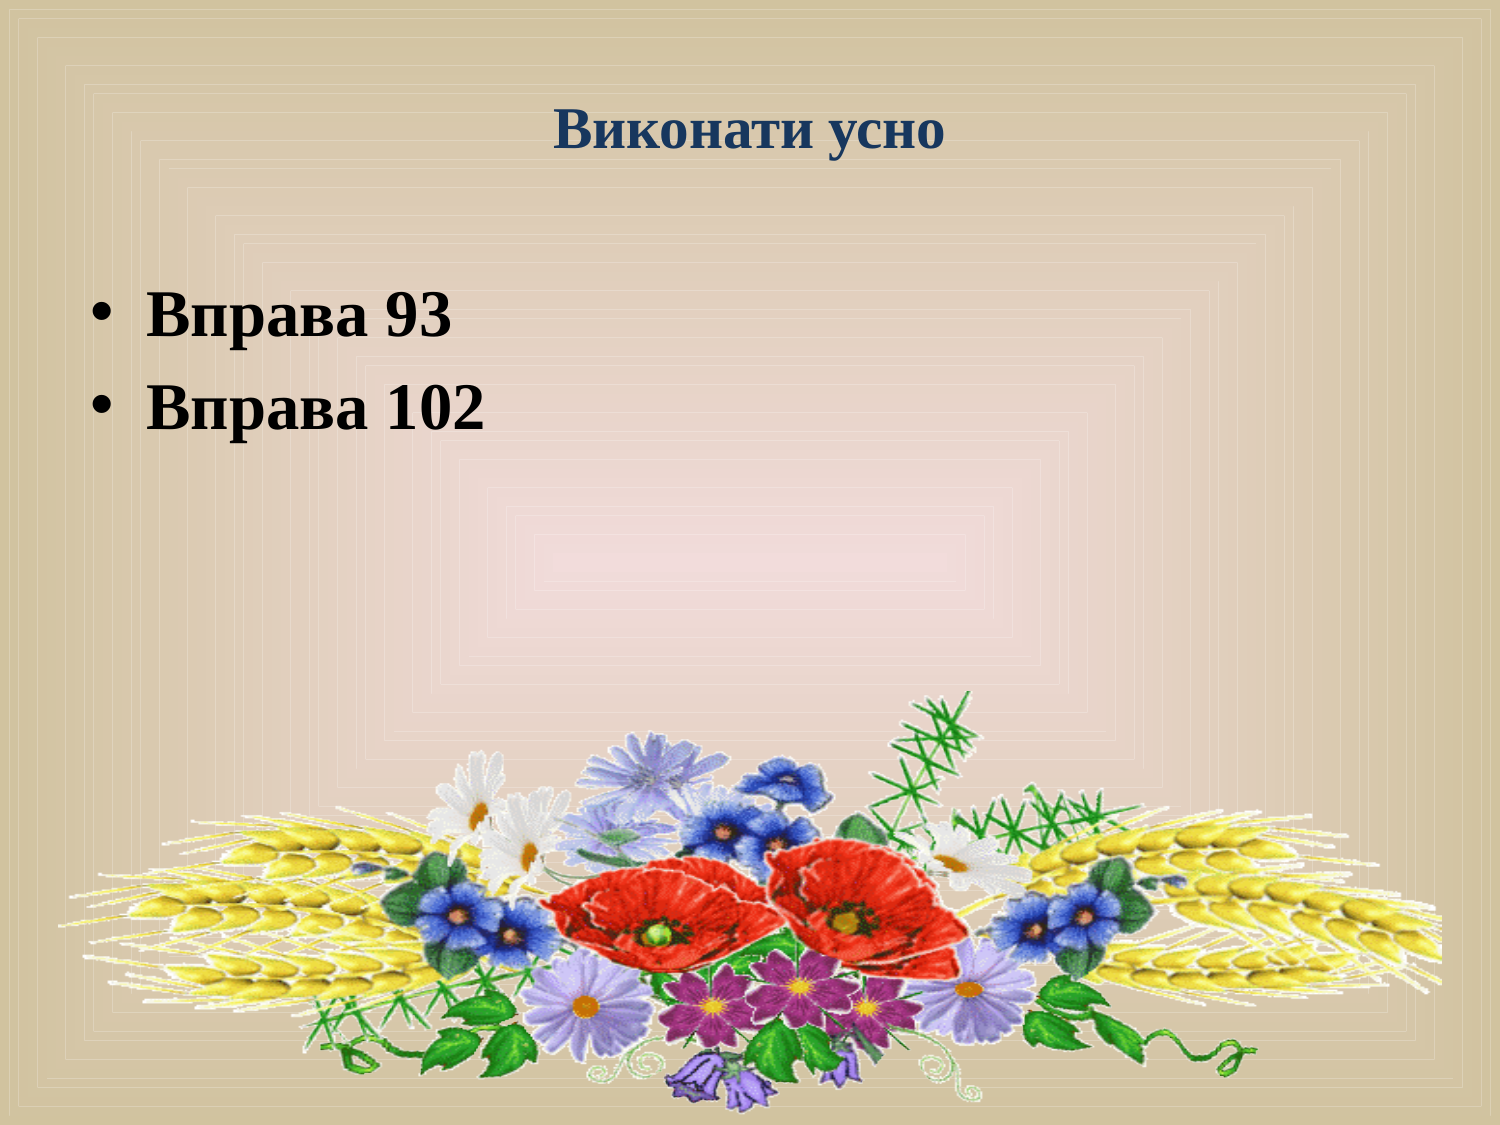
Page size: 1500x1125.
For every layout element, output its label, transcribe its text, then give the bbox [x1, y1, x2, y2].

list Вправа 93 Вправа 102 [75, 262, 1425, 689]
picture [58, 691, 1442, 1125]
title Виконати усно [75, 82, 1425, 233]
